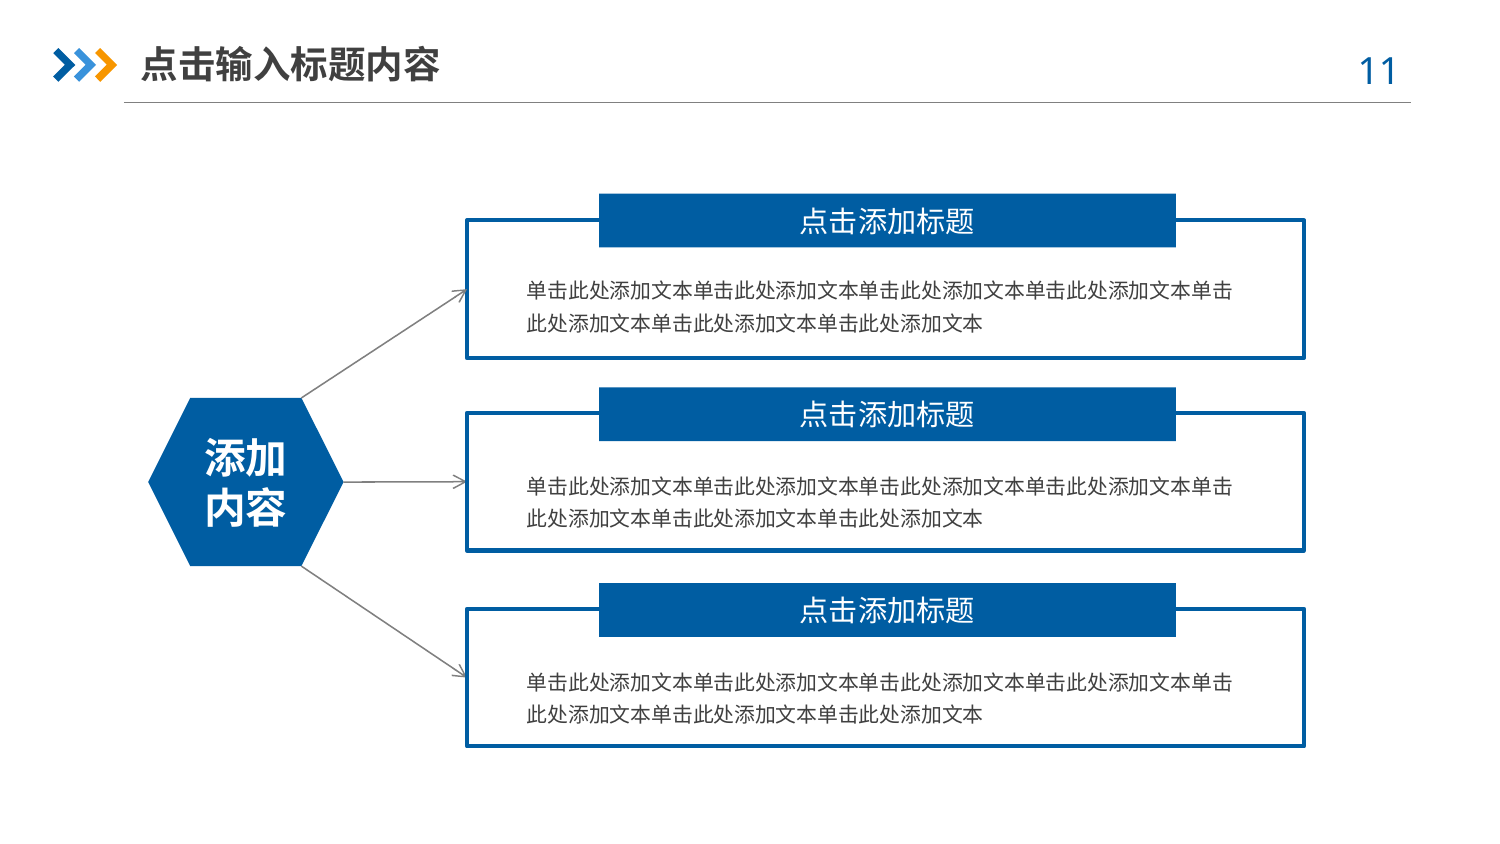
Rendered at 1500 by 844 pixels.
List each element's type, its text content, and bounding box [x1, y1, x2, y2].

text_box 添加内容 [146, 395, 346, 569]
text_box [465, 607, 1306, 748]
text_box 单击此处添加文本单击此处添加文本单击此处添加文本单击此处添加文本单击此处添加文本单击此处添加文本单击此处添加文本 [515, 460, 1260, 537]
text_box 单击此处添加文本单击此处添加文本单击此处添加文本单击此处添加文本单击此处添加文本单击此处添加文本单击此处添加文本 [515, 264, 1260, 341]
text_box 单击此处添加文本单击此处添加文本单击此处添加文本单击此处添加文本单击此处添加文本单击此处添加文本单击此处添加文本 [515, 656, 1260, 733]
text_box 点击添加标题 [597, 581, 1178, 639]
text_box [301, 288, 468, 399]
text_box 点击添加标题 [597, 385, 1178, 443]
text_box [301, 565, 468, 678]
text_box [465, 218, 1306, 360]
text_box 点击输入标题内容 [140, 32, 491, 95]
text_box [465, 411, 1306, 553]
text_box 点击添加标题 [597, 191, 1178, 249]
